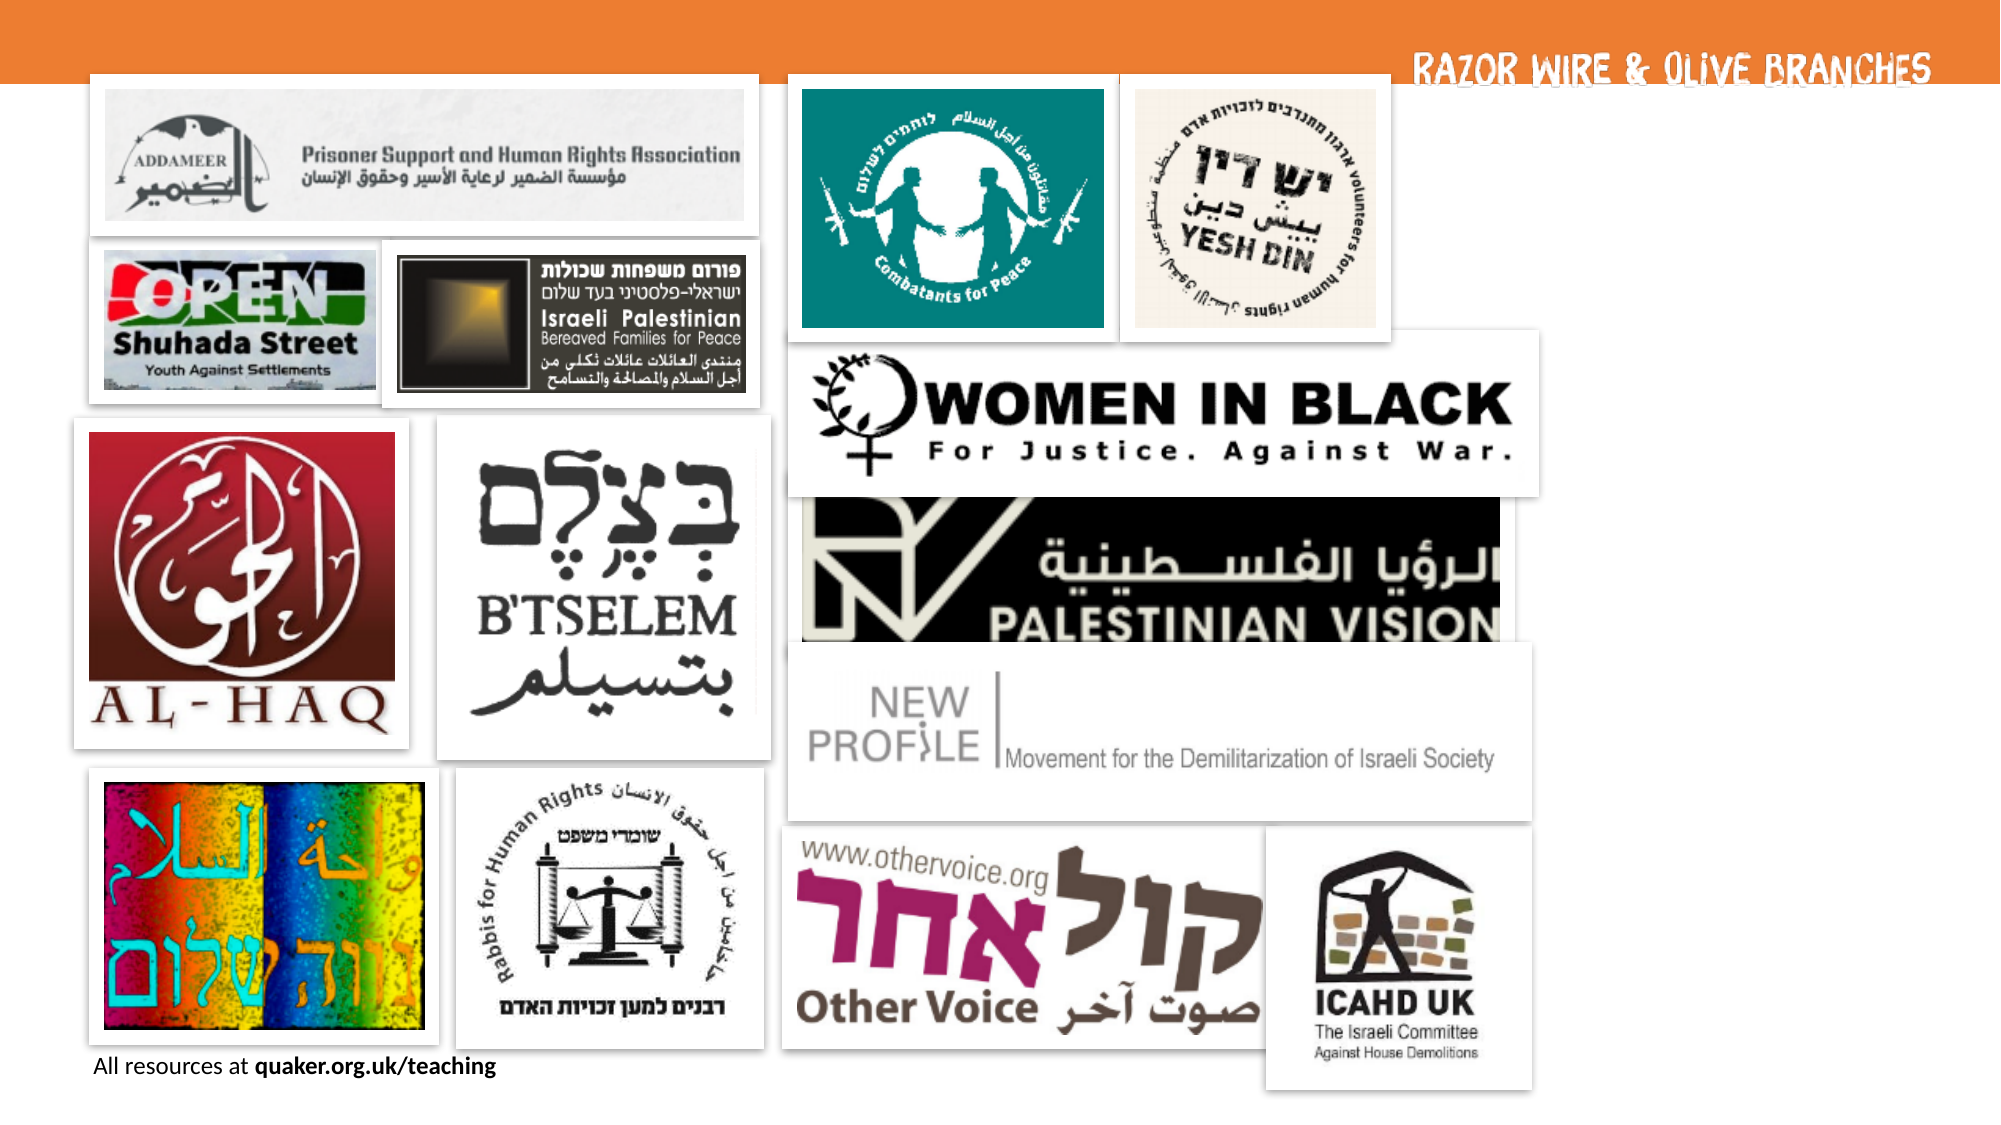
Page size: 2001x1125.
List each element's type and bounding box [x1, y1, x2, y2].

picture [451, 429, 757, 746]
picture [1411, 49, 1935, 89]
picture [802, 344, 1525, 643]
picture [396, 254, 746, 394]
picture [1280, 840, 1518, 1075]
picture [802, 656, 1518, 807]
picture [103, 250, 376, 390]
picture [802, 88, 1105, 328]
picture [88, 432, 395, 735]
picture [103, 782, 425, 1030]
picture [1134, 88, 1377, 328]
picture [104, 88, 745, 222]
picture [470, 782, 750, 1035]
picture [796, 840, 1263, 1035]
